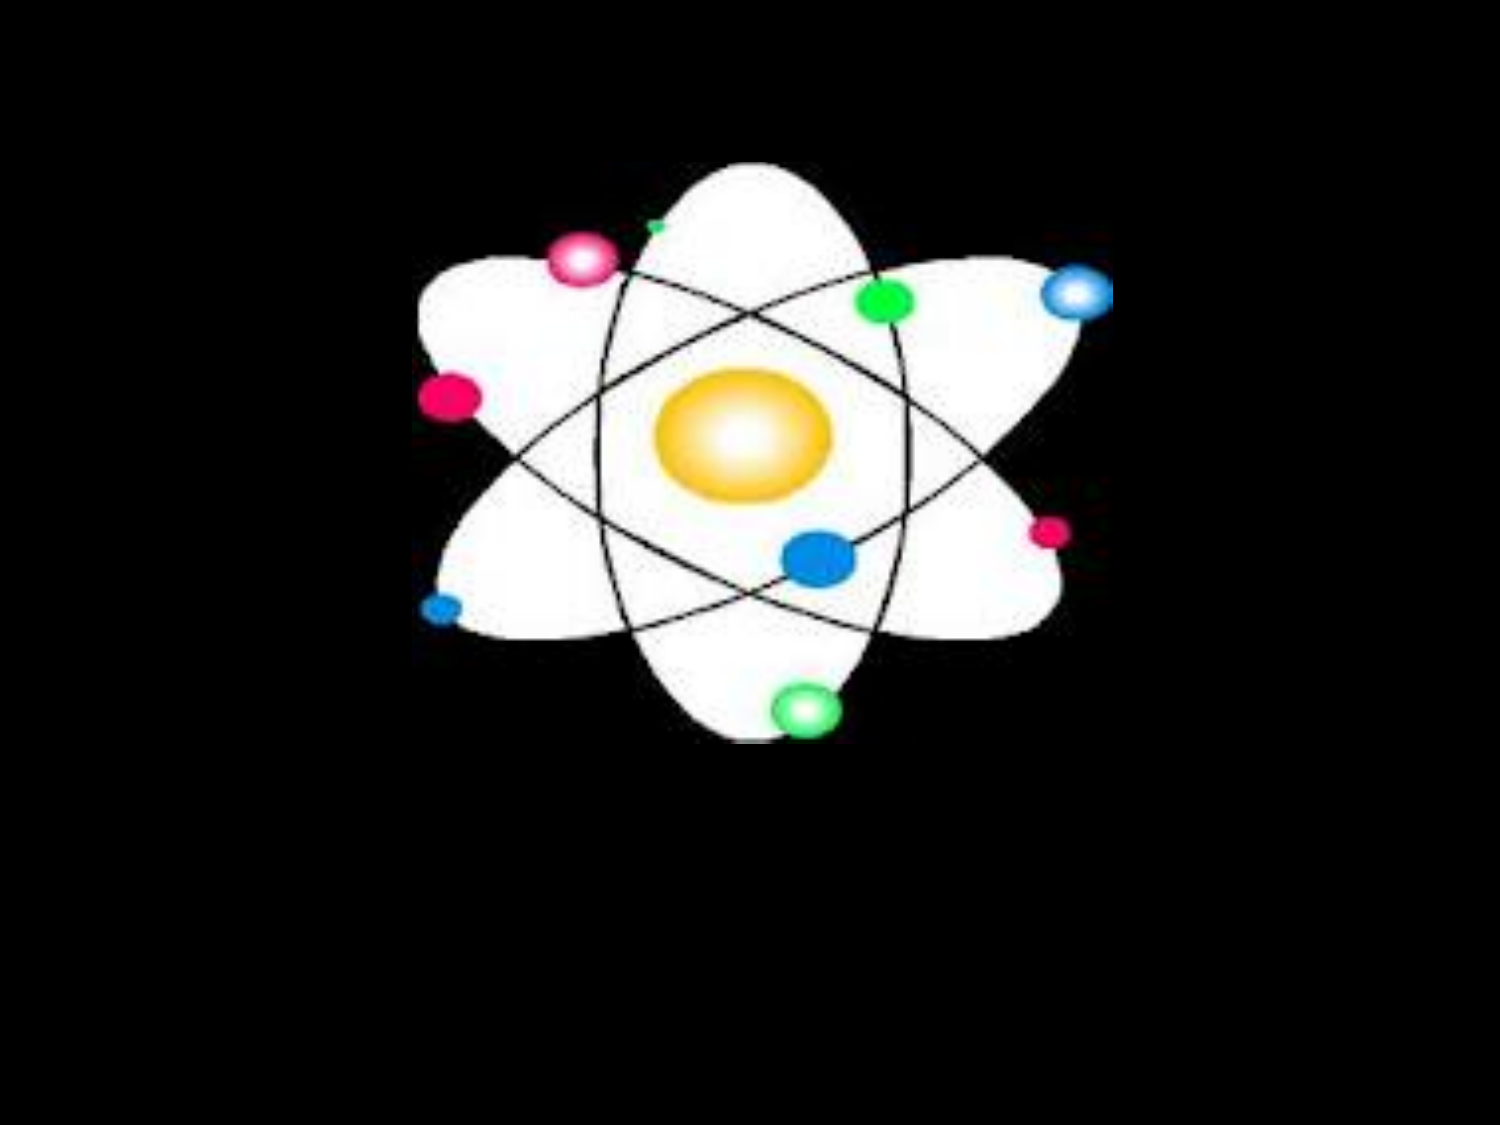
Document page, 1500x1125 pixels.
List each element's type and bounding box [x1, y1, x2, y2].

picture [412, 162, 1113, 744]
